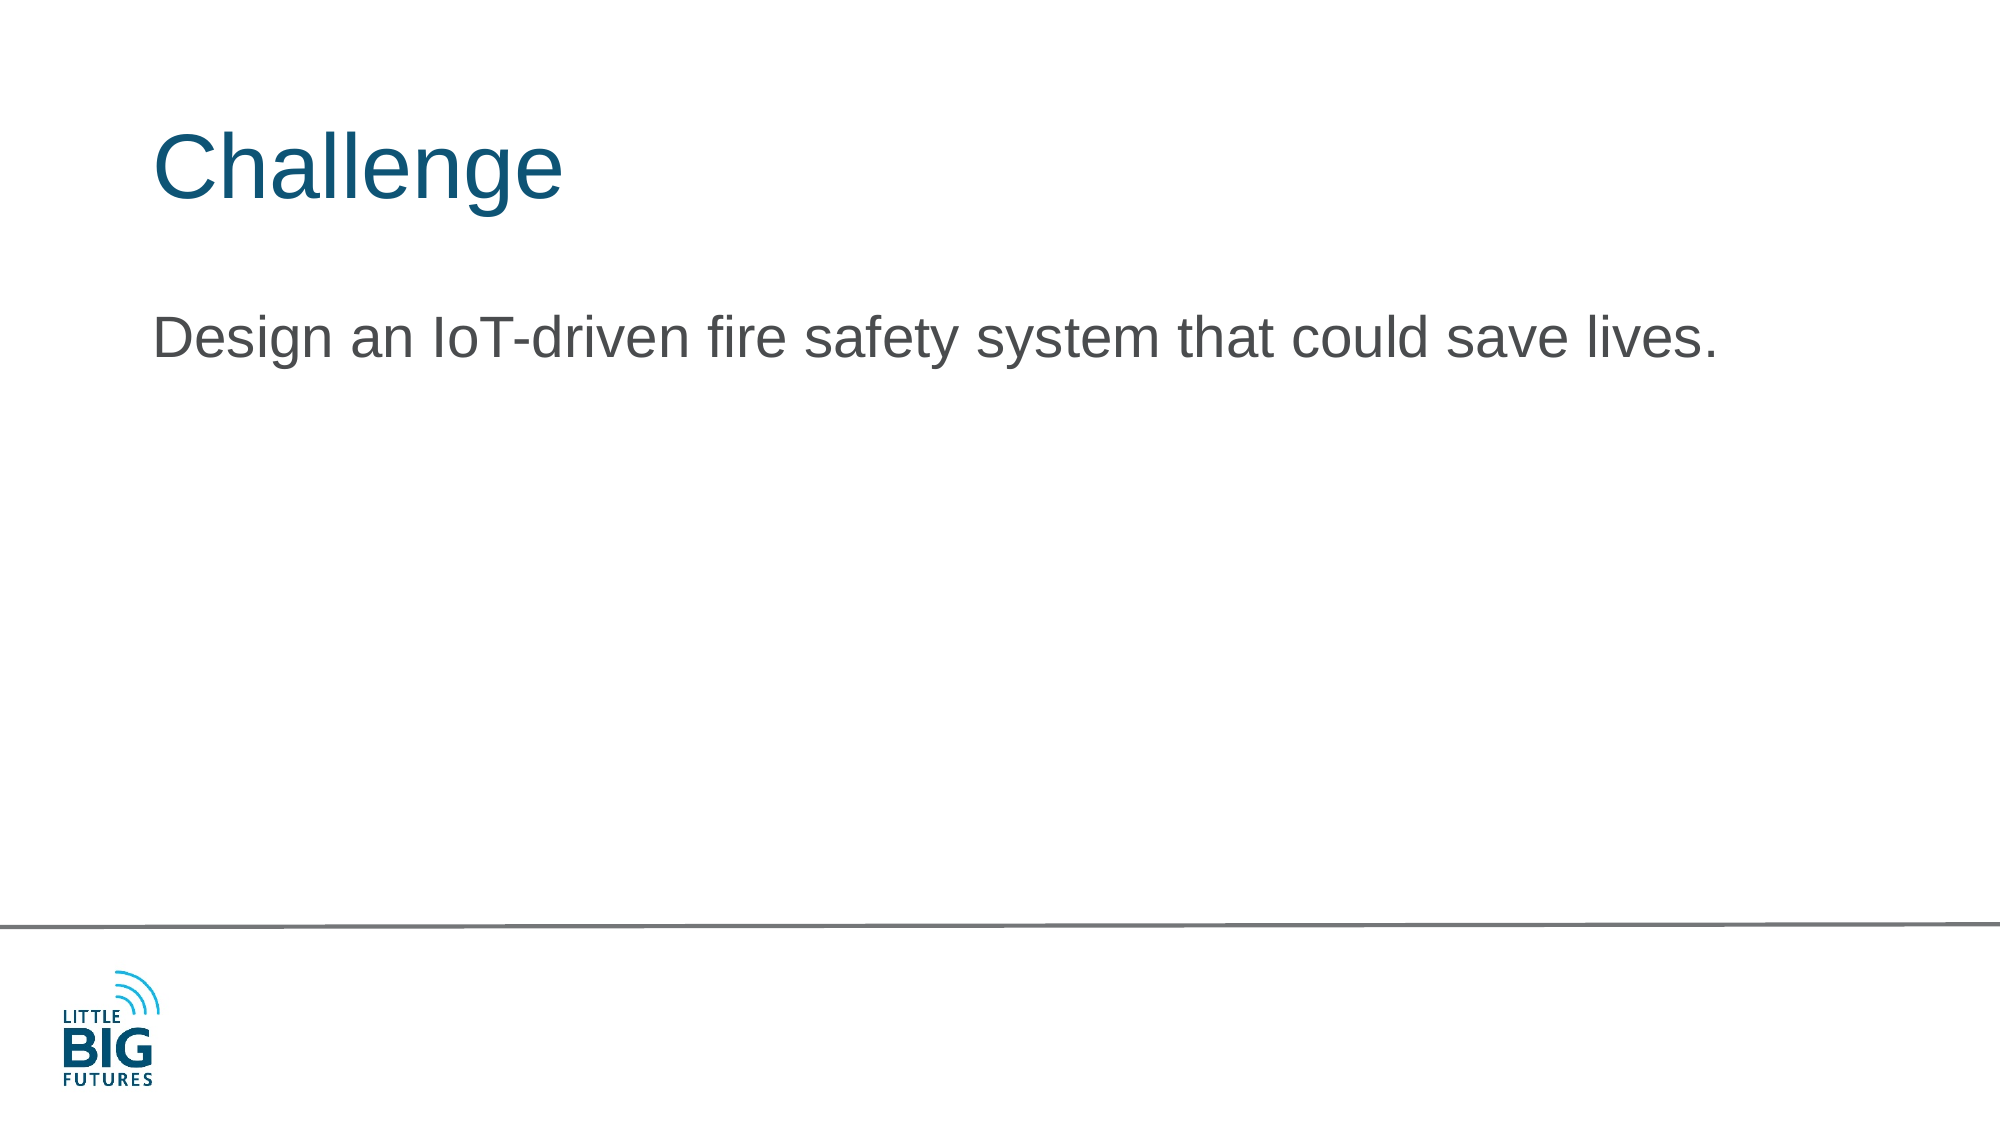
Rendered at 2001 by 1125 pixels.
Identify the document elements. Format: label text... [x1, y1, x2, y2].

title Challenge [137, 59, 1863, 278]
picture [27, 938, 196, 1118]
list Design an IoT-driven fire safety system that could save lives. [137, 299, 1863, 1014]
